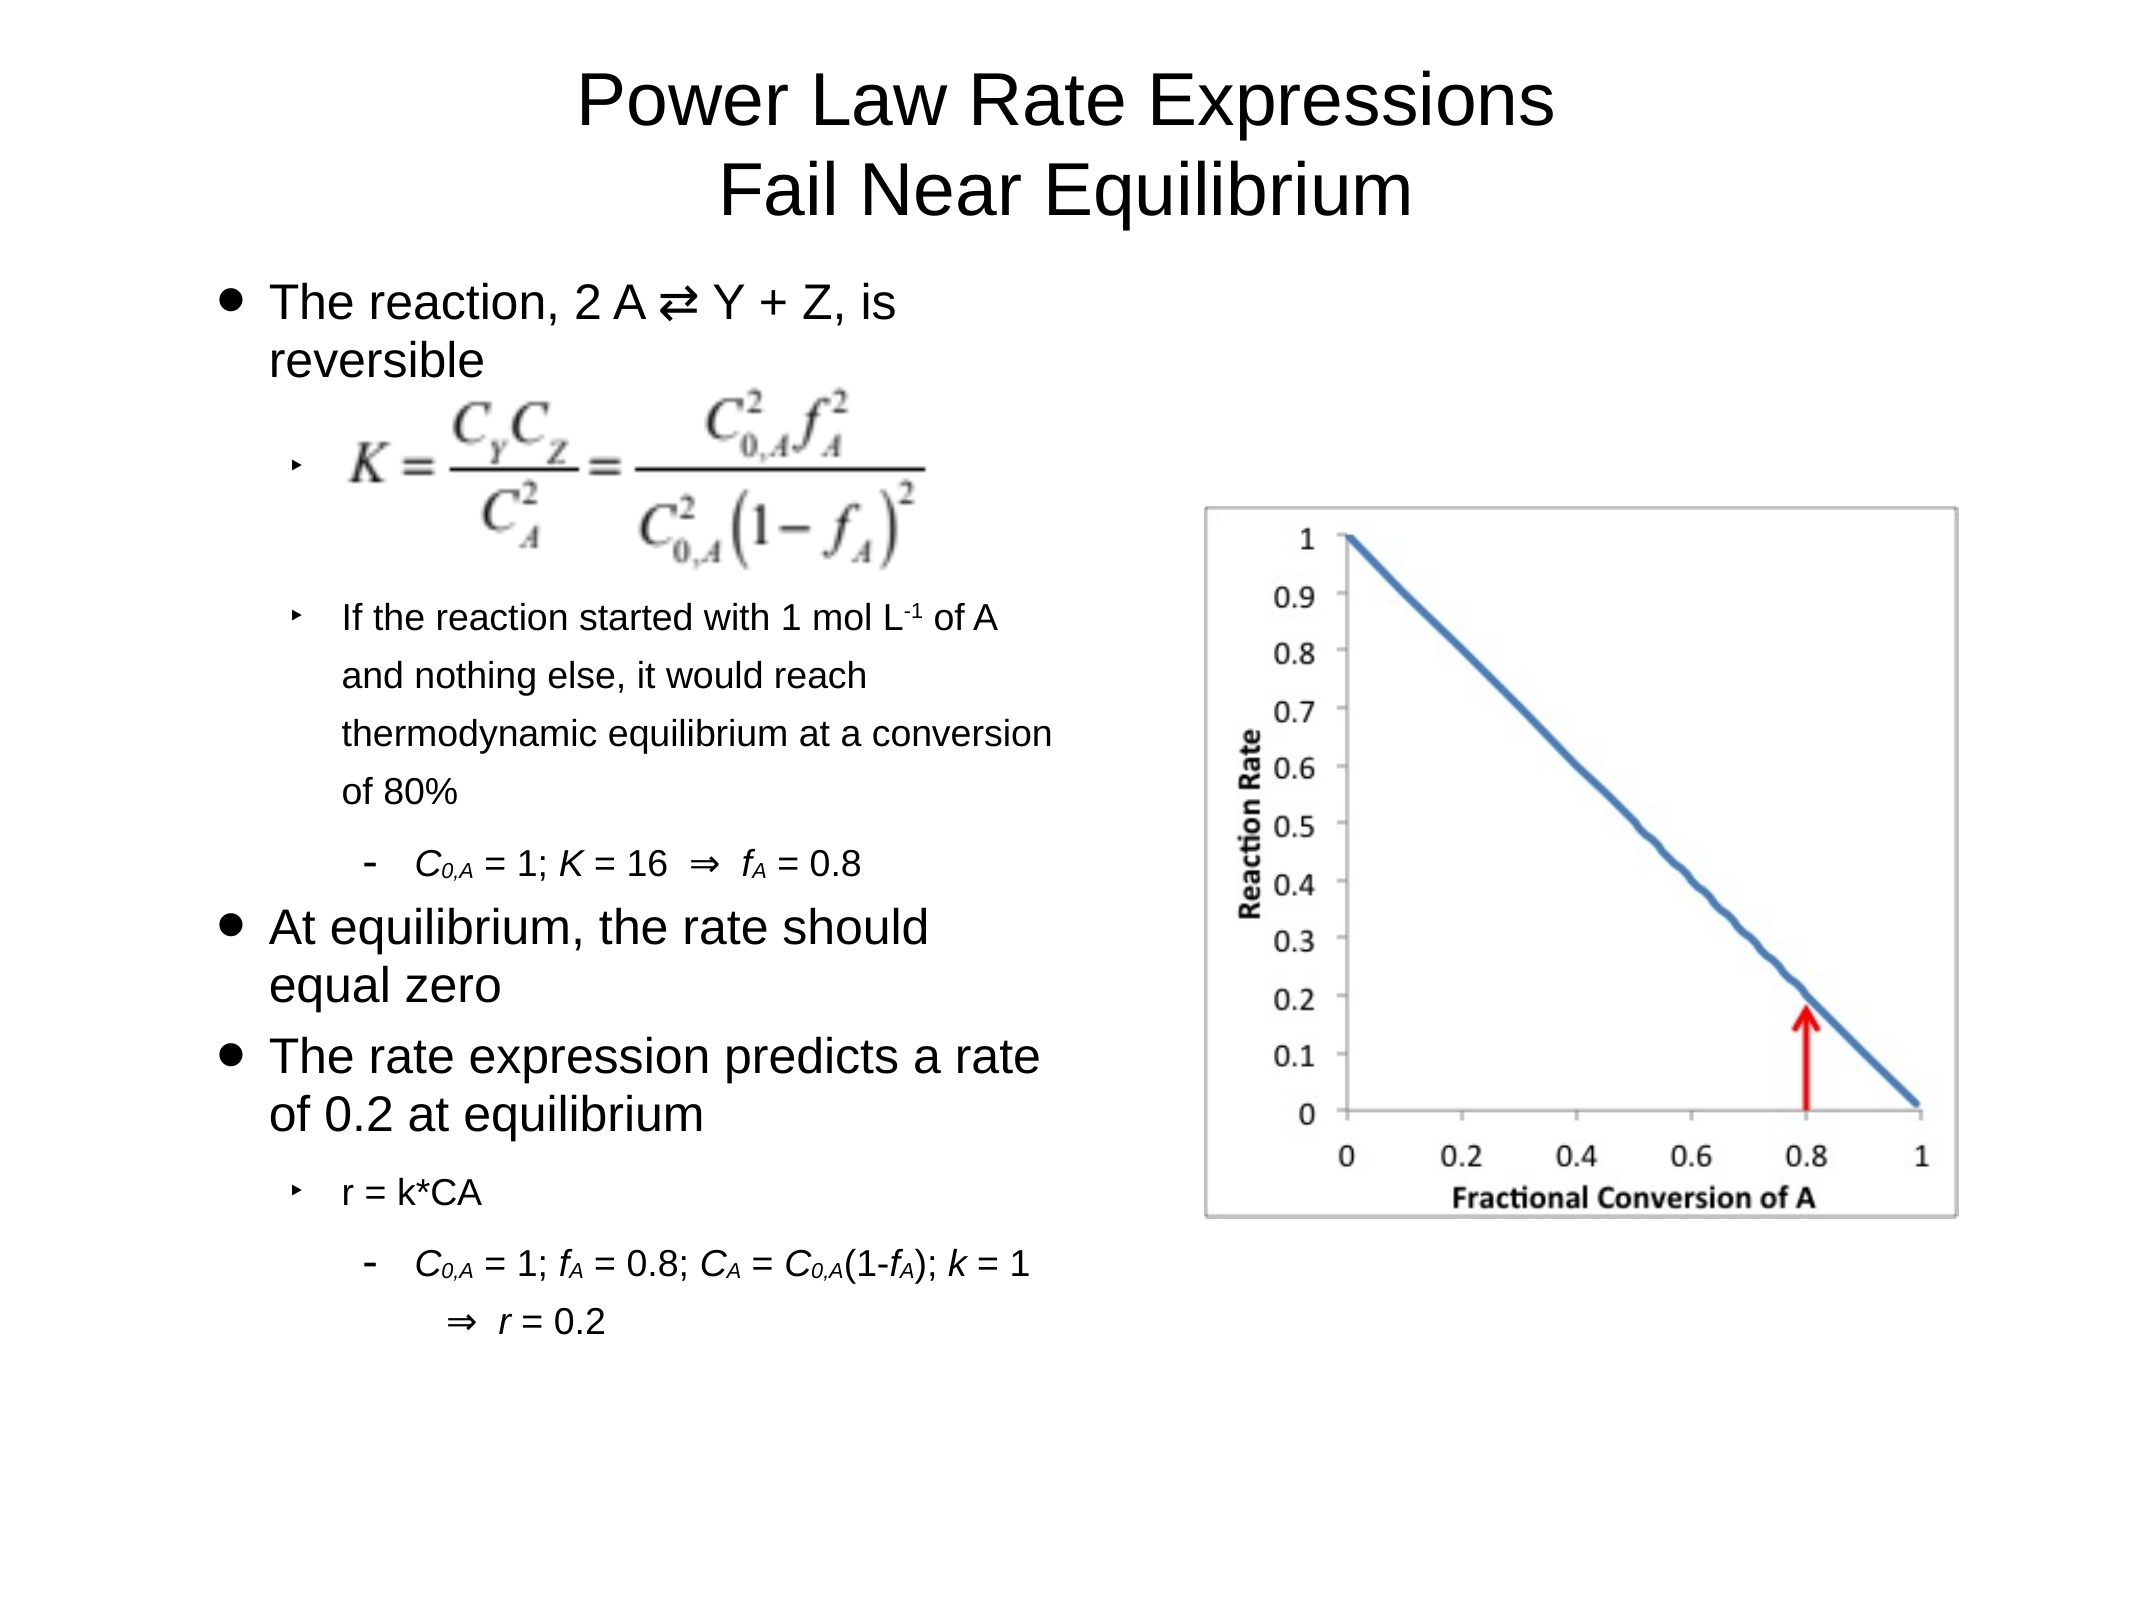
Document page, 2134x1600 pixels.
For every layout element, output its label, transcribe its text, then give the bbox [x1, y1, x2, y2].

picture [1203, 506, 1959, 1219]
title Power Law Rate Expressions Fail Near Equilibrium [208, 41, 1925, 250]
list The reaction, 2 A ⇄ Y + Z, is reversible If the reaction started with 1 mol L-1 of A and nothing else, it would reach thermodynamic equilibrium at a conversion of 80% C0,A = 1; K = 16 ⇒ fA = 0.8 At equilibrium, the rate should equal zero The rate expression predicts a rate of 0.2 at equilibrium r = k*CA C0,A = 1; fA = 0.8; CA = C0,A(1-fA); k = 1 ⇒ r = 0.2 [208, 262, 1067, 1461]
picture [339, 374, 934, 575]
